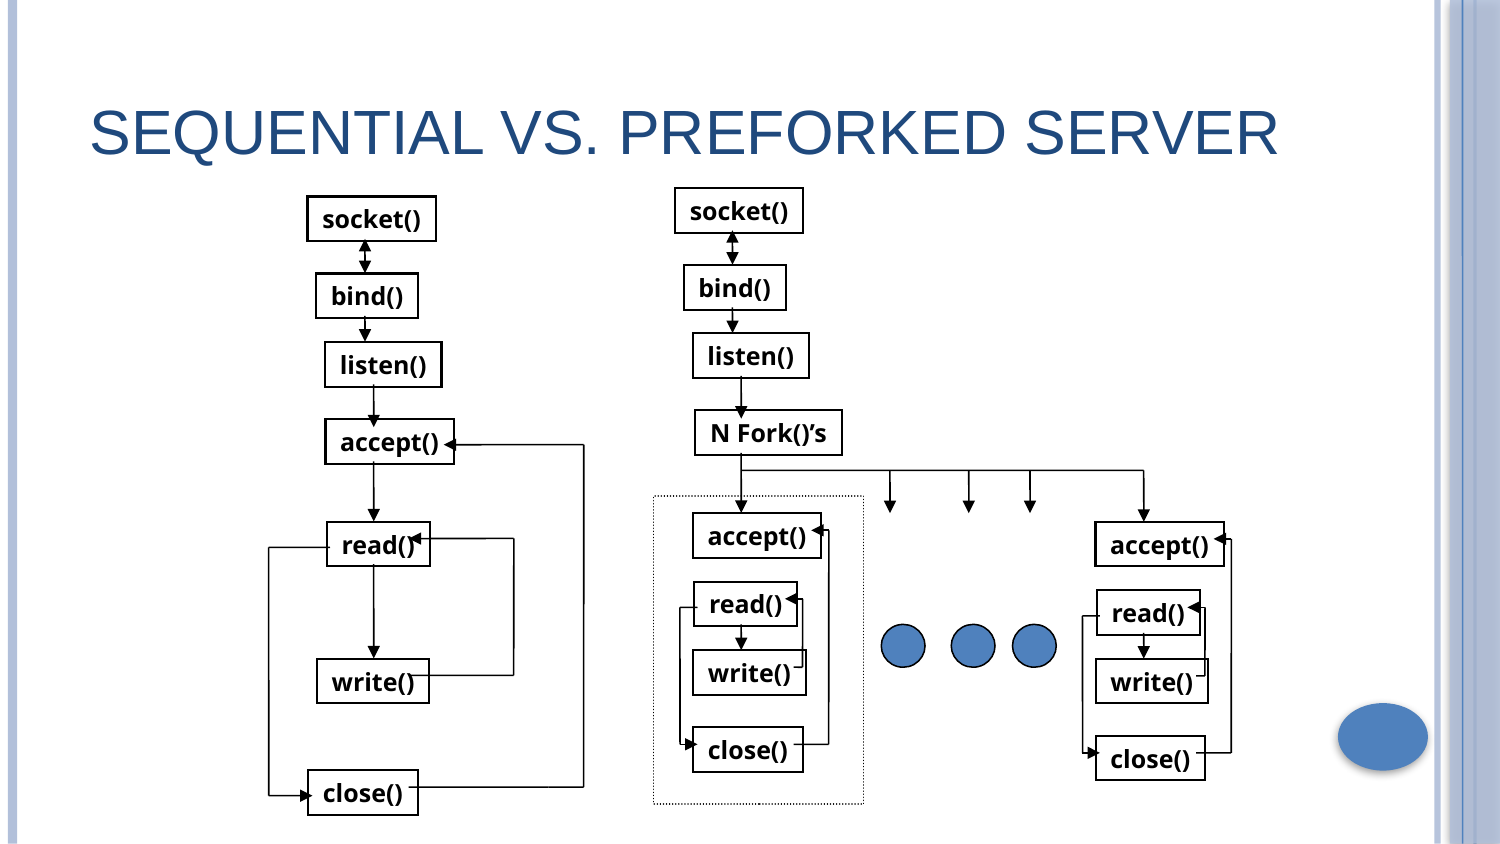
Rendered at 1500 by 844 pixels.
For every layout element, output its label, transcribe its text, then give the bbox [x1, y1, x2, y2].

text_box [268, 187, 1232, 812]
title Sequential vs. Preforked Server [75, 33, 1300, 175]
